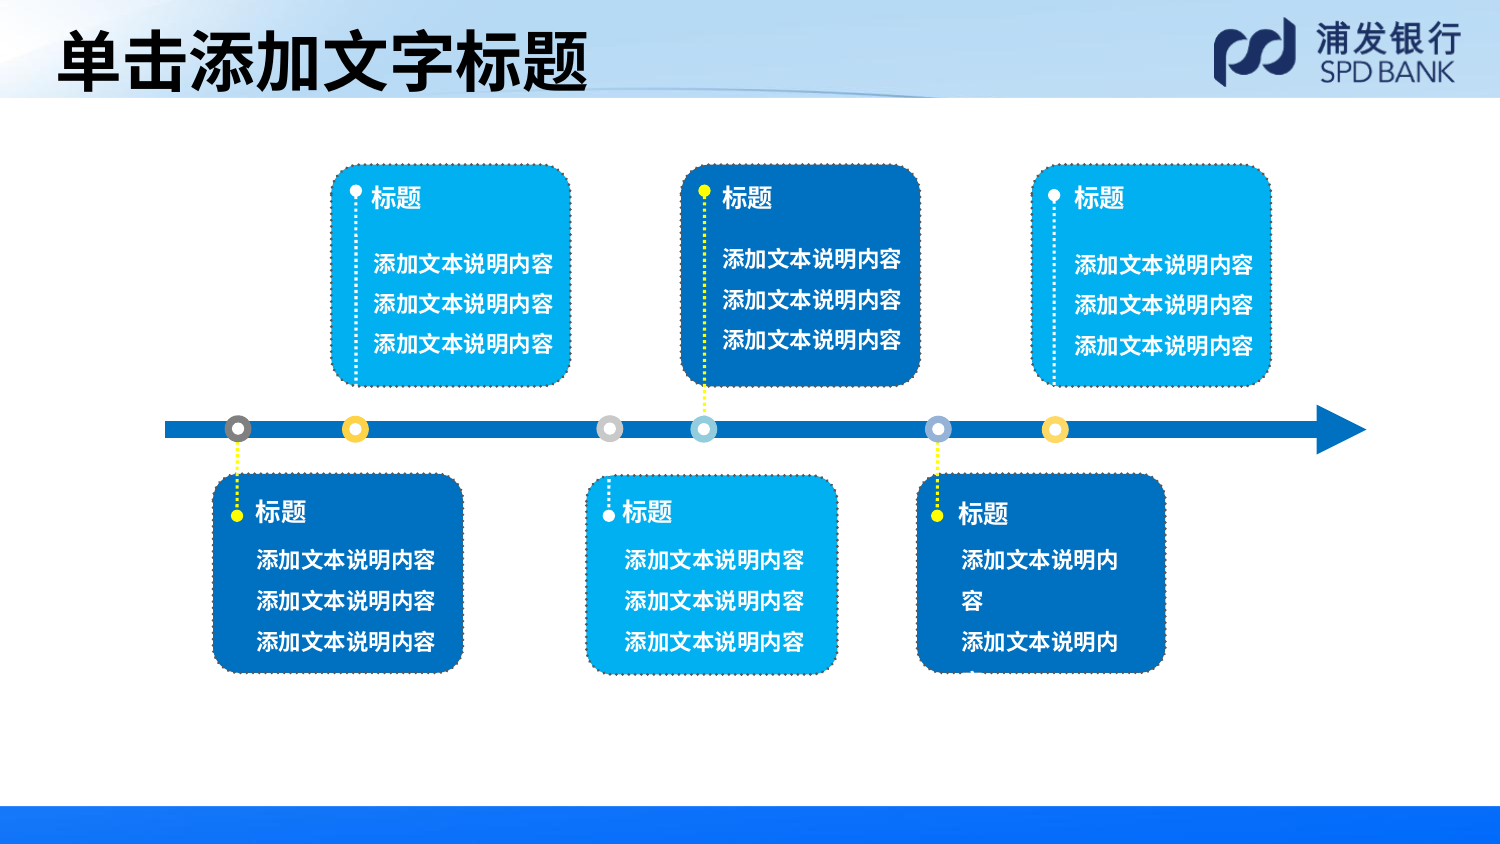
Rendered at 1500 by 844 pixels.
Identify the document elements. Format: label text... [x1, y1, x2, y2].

text_box 添加文本说明内容 添加文本说明内容 添加文本说明内容 [241, 525, 455, 662]
text_box [331, 164, 571, 387]
text_box 添加文本说明内容 添加文本说明内容 添加文本说明内容 [609, 525, 838, 662]
text_box [586, 475, 834, 675]
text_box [690, 415, 718, 443]
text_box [924, 415, 952, 443]
text_box 标题 [607, 488, 870, 534]
text_box 添加文本说明内容 添加文本说明内容 添加文本说明内容 [946, 525, 1156, 784]
text_box [349, 184, 356, 197]
text_box [681, 164, 921, 387]
text_box [931, 508, 943, 522]
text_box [1041, 416, 1069, 444]
text_box 标题 [356, 174, 546, 220]
text_box 标题 [943, 490, 1282, 536]
text_box 标题 [241, 489, 368, 525]
picture [0, 0, 1500, 97]
text_box [213, 473, 463, 673]
text_box 添加文本说明内容 添加文本说明内容 添加文本说明内容 [359, 228, 588, 365]
text_box [1156, 536, 1166, 667]
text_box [341, 415, 369, 443]
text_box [224, 415, 252, 443]
text_box [917, 473, 1164, 673]
text_box [602, 508, 616, 522]
picture [0, 807, 1500, 844]
text_box [1047, 188, 1059, 202]
text_box 标题 [1059, 174, 1271, 220]
text_box [698, 184, 711, 198]
text_box 添加文本说明内容 添加文本说明内容 添加文本说明内容 [707, 224, 939, 361]
text_box [230, 508, 244, 522]
text_box 添加文本说明内容 添加文本说明内容 添加文本说明内容 [1059, 229, 1271, 366]
text_box [1069, 423, 1367, 436]
text_box 标题 [707, 174, 897, 220]
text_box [596, 415, 624, 443]
text_box [1031, 164, 1271, 387]
